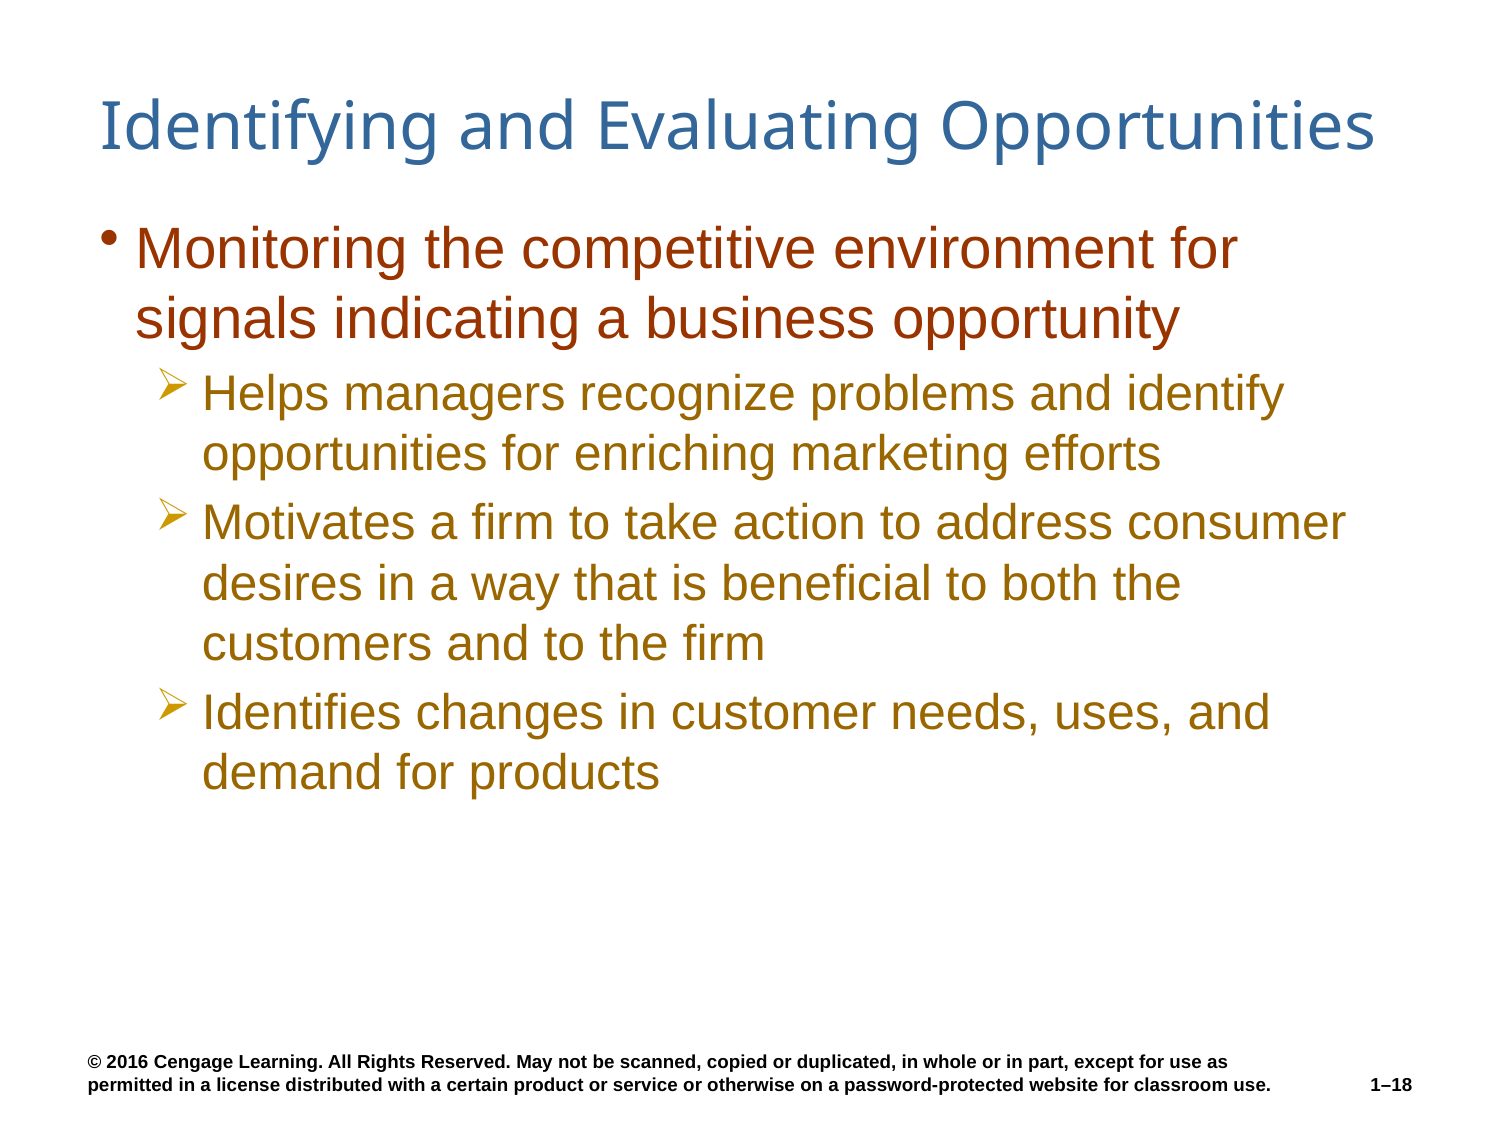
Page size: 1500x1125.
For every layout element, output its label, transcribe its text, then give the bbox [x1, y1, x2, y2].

list Monitoring the competitive environment for signals indicating a business opportunity Helps managers recognize problems and identify opportunities for enriching marketing efforts Motivates a firm to take action to address consumer desires in a way that is beneficial to both the customers and to the firm Identifies changes in customer needs, uses, and demand for products [84, 202, 1414, 1013]
footer © 2016 Cengage Learning. All Rights Reserved. May not be scanned, copied or duplicated, in whole or in part, except for use as permitted in a license distributed with a certain product or service or otherwise on a password-protected website for classroom use. [87, 1057, 1050, 1103]
title Identifying and Evaluating Opportunities [85, 75, 1411, 171]
slide_number 1–18 [1050, 1042, 1413, 1103]
